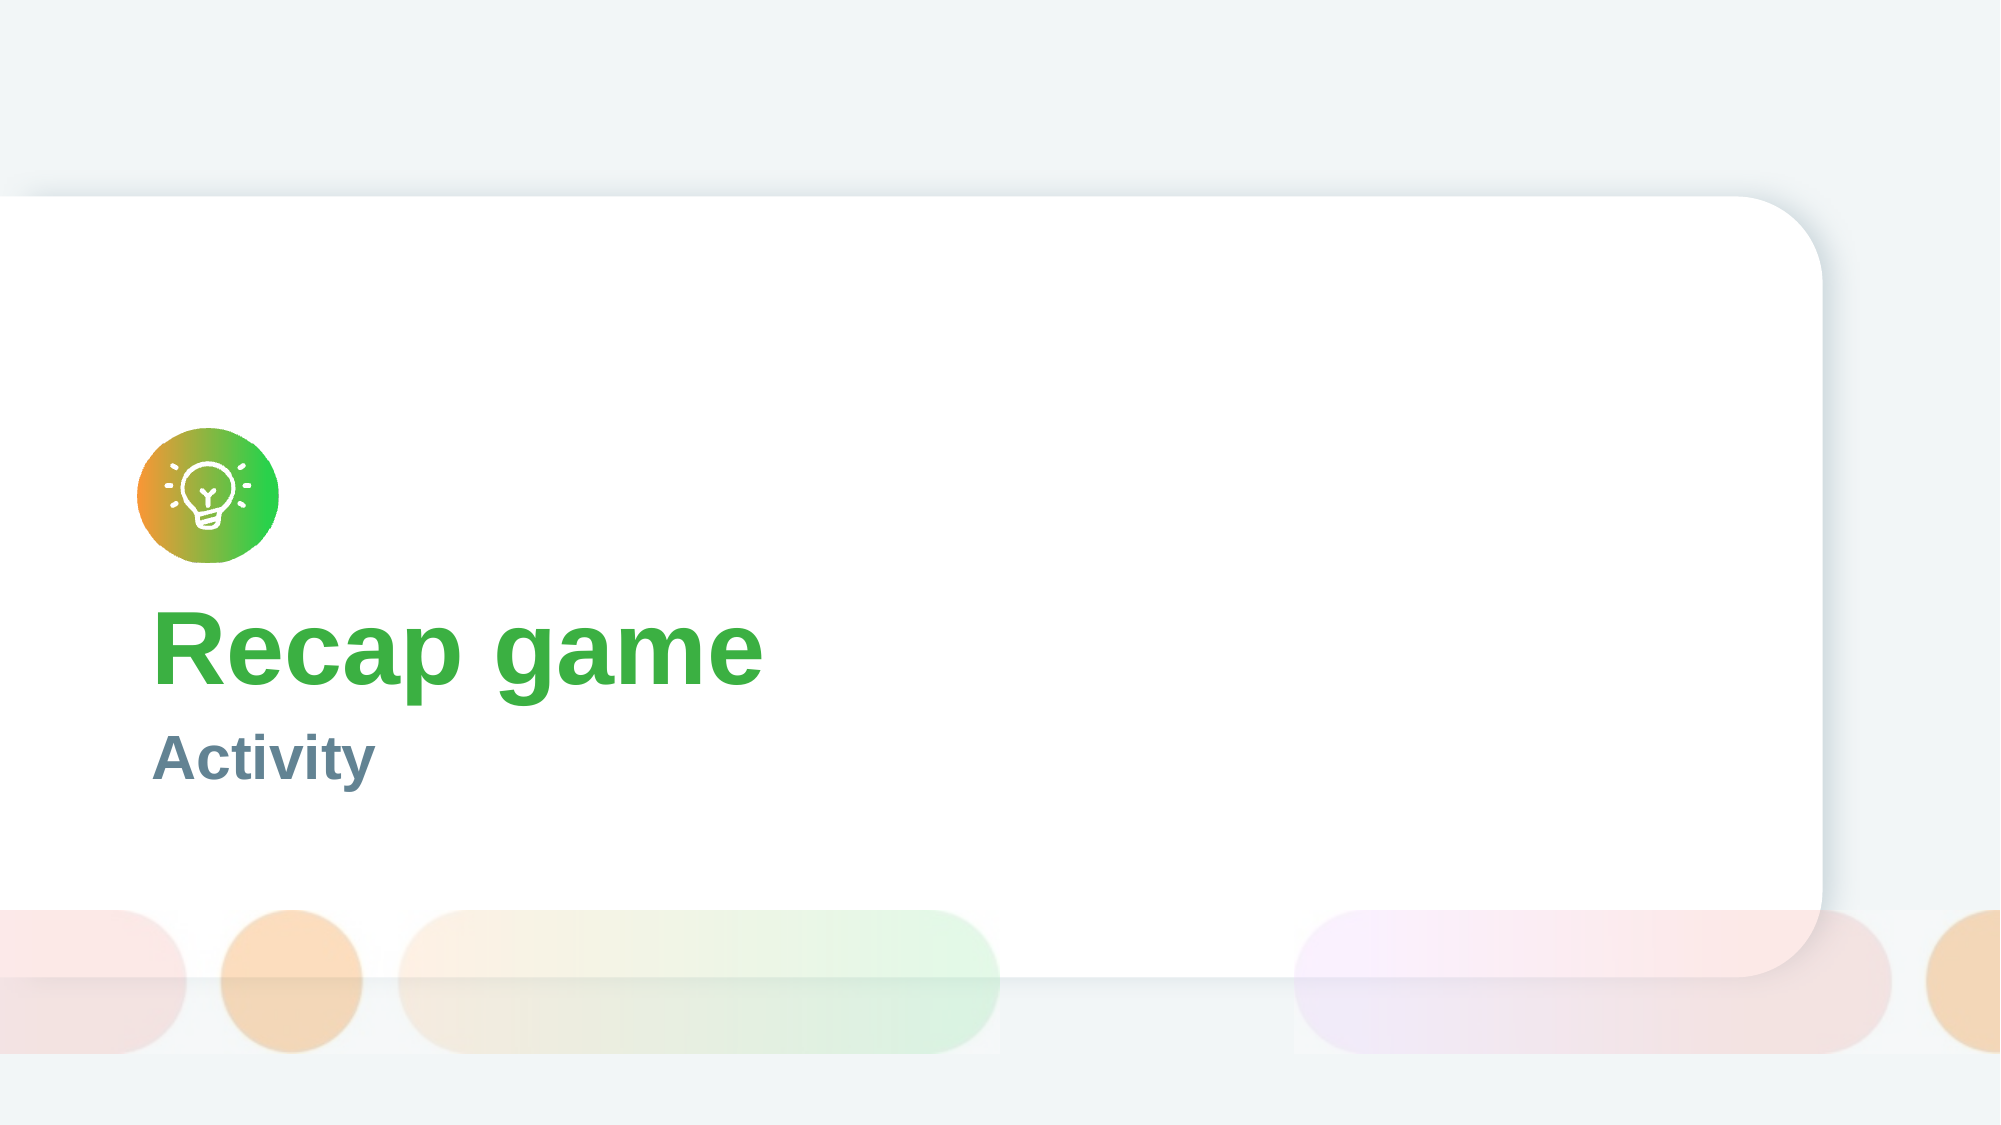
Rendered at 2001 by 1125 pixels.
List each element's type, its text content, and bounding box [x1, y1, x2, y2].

title Recap game [136, 360, 1729, 714]
list Activity [136, 717, 1729, 871]
picture [136, 427, 279, 563]
